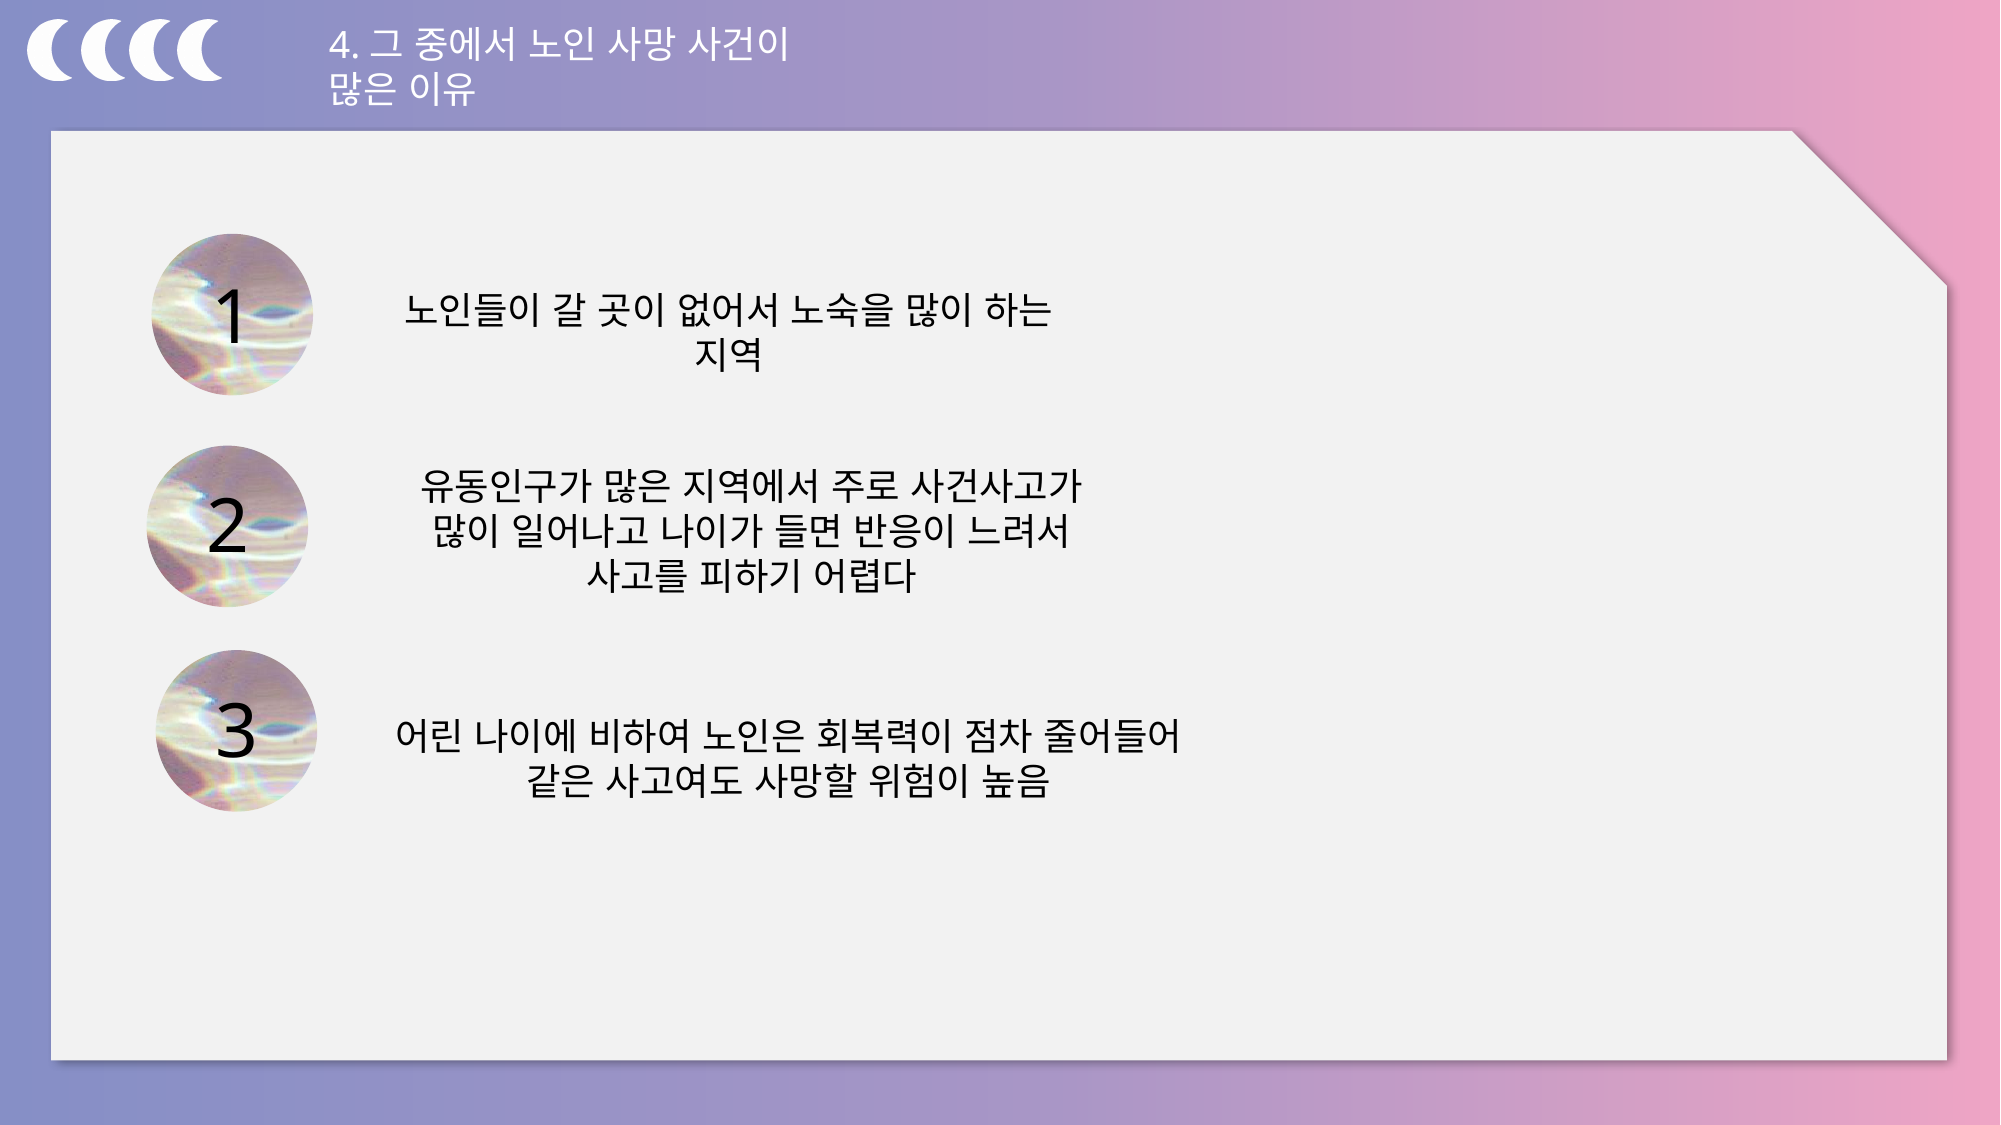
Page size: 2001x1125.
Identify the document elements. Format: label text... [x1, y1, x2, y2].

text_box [155, 650, 318, 812]
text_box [146, 445, 309, 608]
picture [0, 0, 2000, 1125]
text_box 노인들이 갈 곳이 없어서 노숙을 많이 하는 지역 [370, 279, 1089, 385]
text_box 4.그 중에서 노인 사망 사건이 많은 이유 [314, 13, 868, 119]
text_box 유동인구가 많은 지역에서 주로 사건사고가 많이 일어나고 나이가 들면 반응이 느려서 사고를 피하기 어렵다 [374, 455, 1130, 606]
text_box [151, 233, 313, 396]
text_box 어린 나이에 비하여 노인은 회복력이 점차 줄어들어 같은 사고여도 사망할 위험이 높음 [374, 705, 1204, 811]
